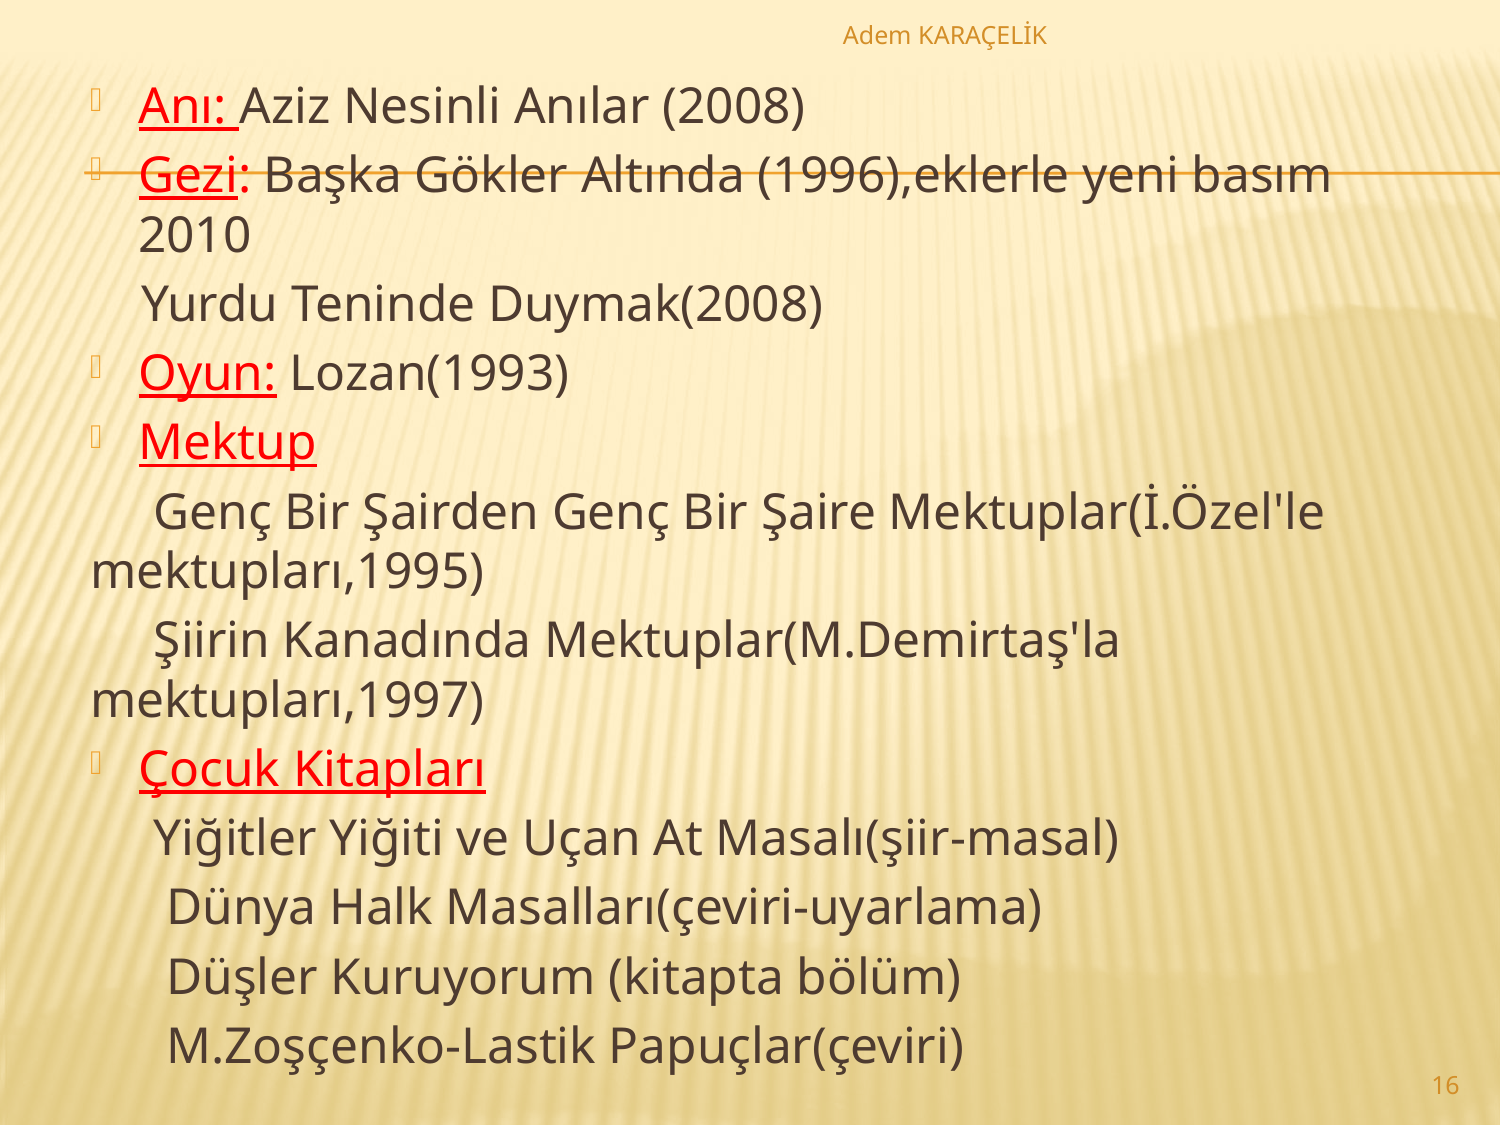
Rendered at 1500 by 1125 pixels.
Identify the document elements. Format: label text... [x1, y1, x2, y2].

footer Adem KARAÇELİK [587, 12, 1063, 60]
slide_number 16 [1350, 1061, 1475, 1103]
list Anı: Aziz Nesinli Anılar (2008) Gezi: Başka Gökler Altında (1996),eklerle yeni basım 2010 Yurdu Teninde Duymak(2008) Oyun: Lozan(1993) Mektup Genç Bir Şairden Genç Bir Şaire Mektuplar(İ.Özel'le mektupları,1995) Şiirin Kanadında Mektuplar(M.Demirtaş'la mektupları,1997) Çocuk Kitapları Yiğitler Yiğiti ve Uçan At Masalı(şiir-masal) Dünya Halk Masalları(çeviri-uyarlama) Düşler Kuruyorum (kitapta bölüm) M.Zoşçenko-Lastik Papuçlar(çeviri) [74, 66, 1460, 1095]
